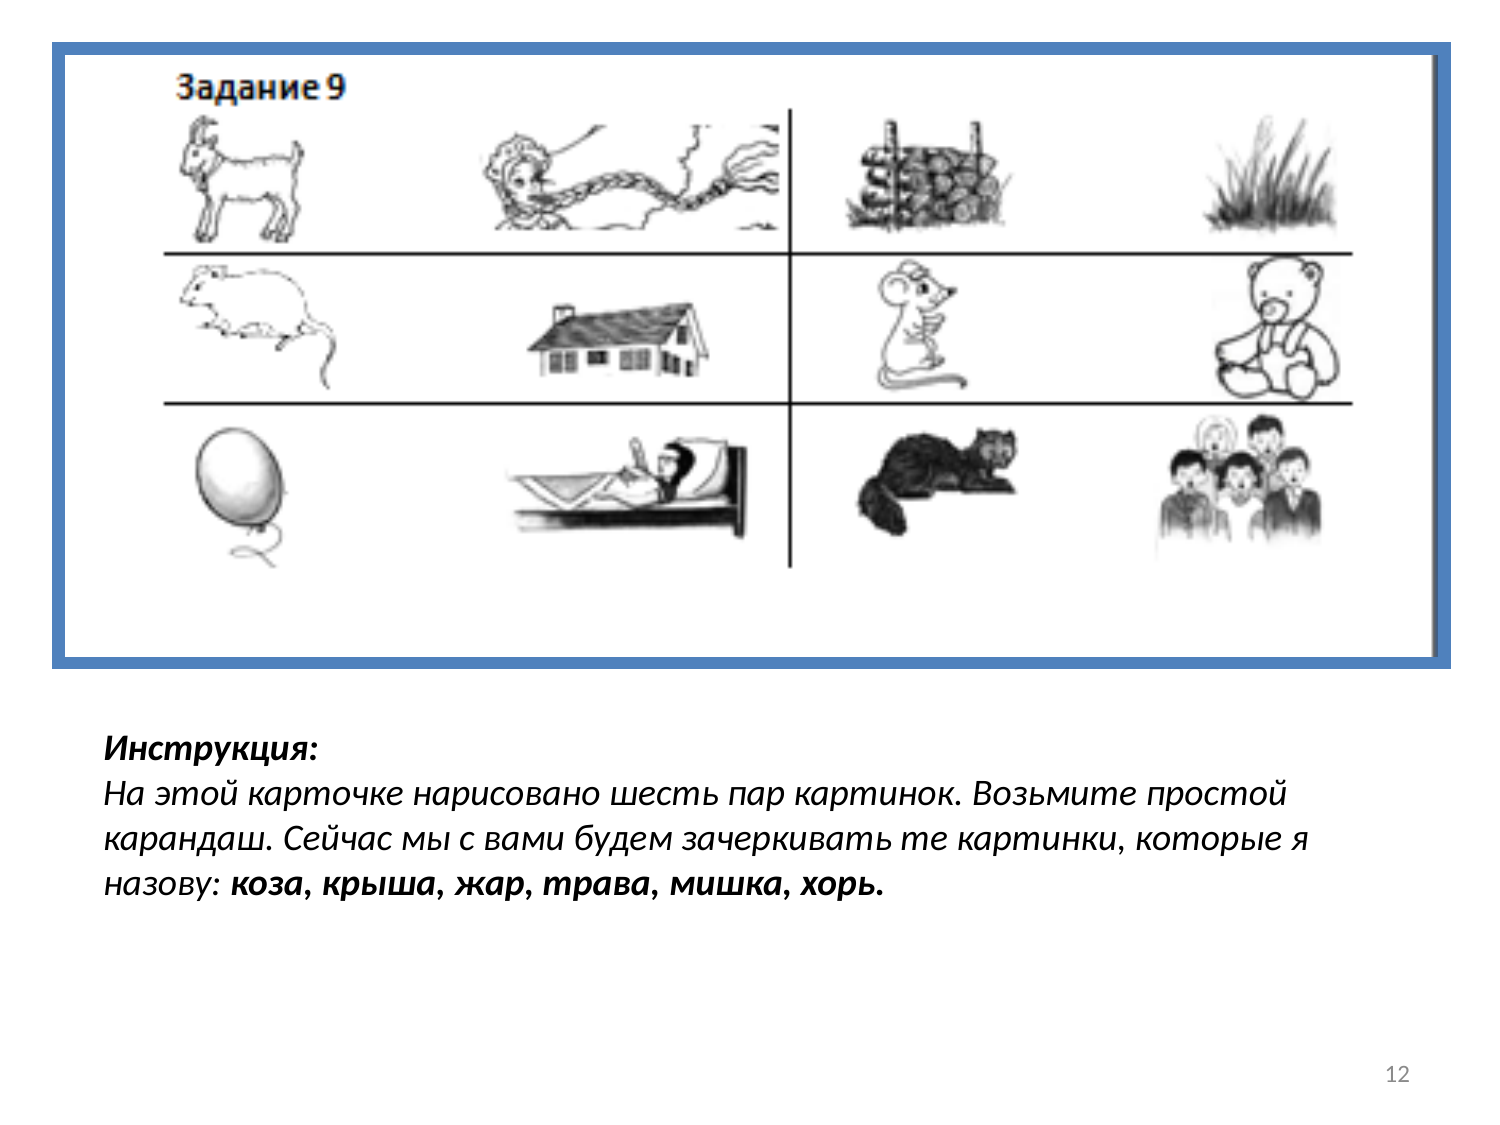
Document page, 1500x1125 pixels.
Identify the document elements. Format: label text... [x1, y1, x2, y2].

slide_number 12 [1074, 1042, 1425, 1103]
text_box Инструкция: На этой карточке нарисовано шесть пар картинок. Возьмите простой карандаш. Сейчас мы с вами будем зачеркивать те картинки, которые я назову: коза, крыша, жар, трава, мишка, хорь. [88, 715, 1376, 956]
picture [64, 54, 1439, 658]
